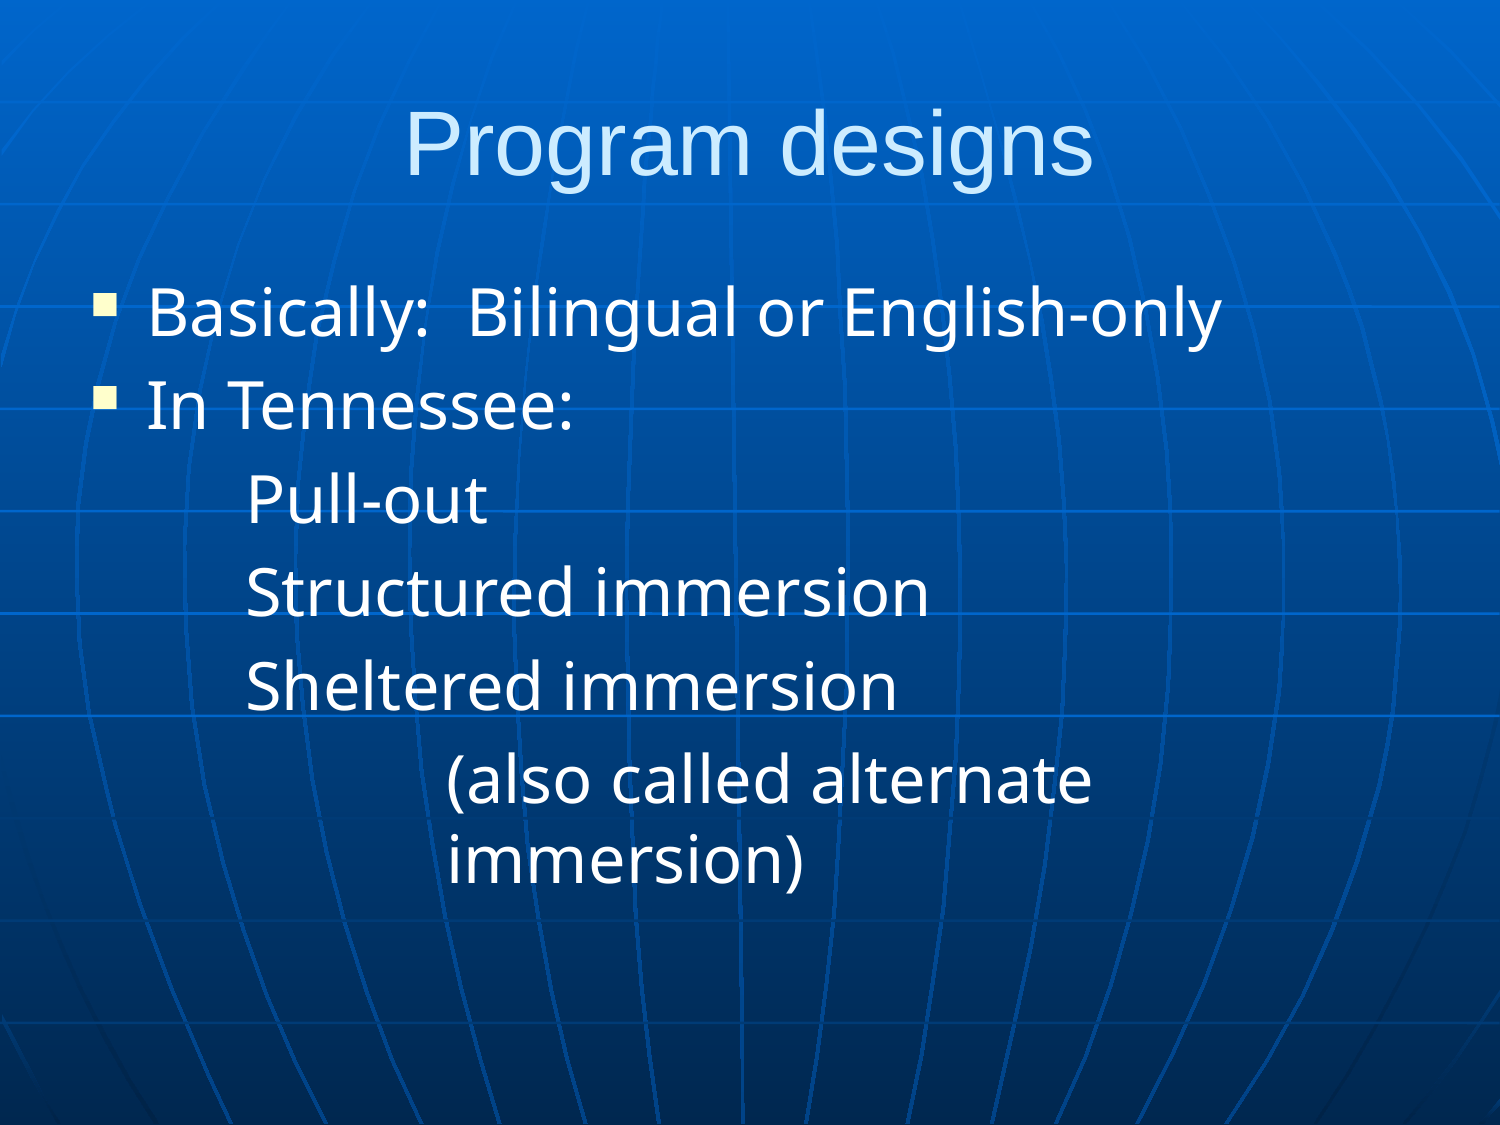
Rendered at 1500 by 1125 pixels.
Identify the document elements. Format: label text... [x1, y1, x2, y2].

list Basically: Bilingual or English-only In Tennessee: Pull-out Structured immersion Sheltered immersion (also called alternate immersion) [75, 262, 1425, 1006]
title Program designs [75, 45, 1425, 233]
